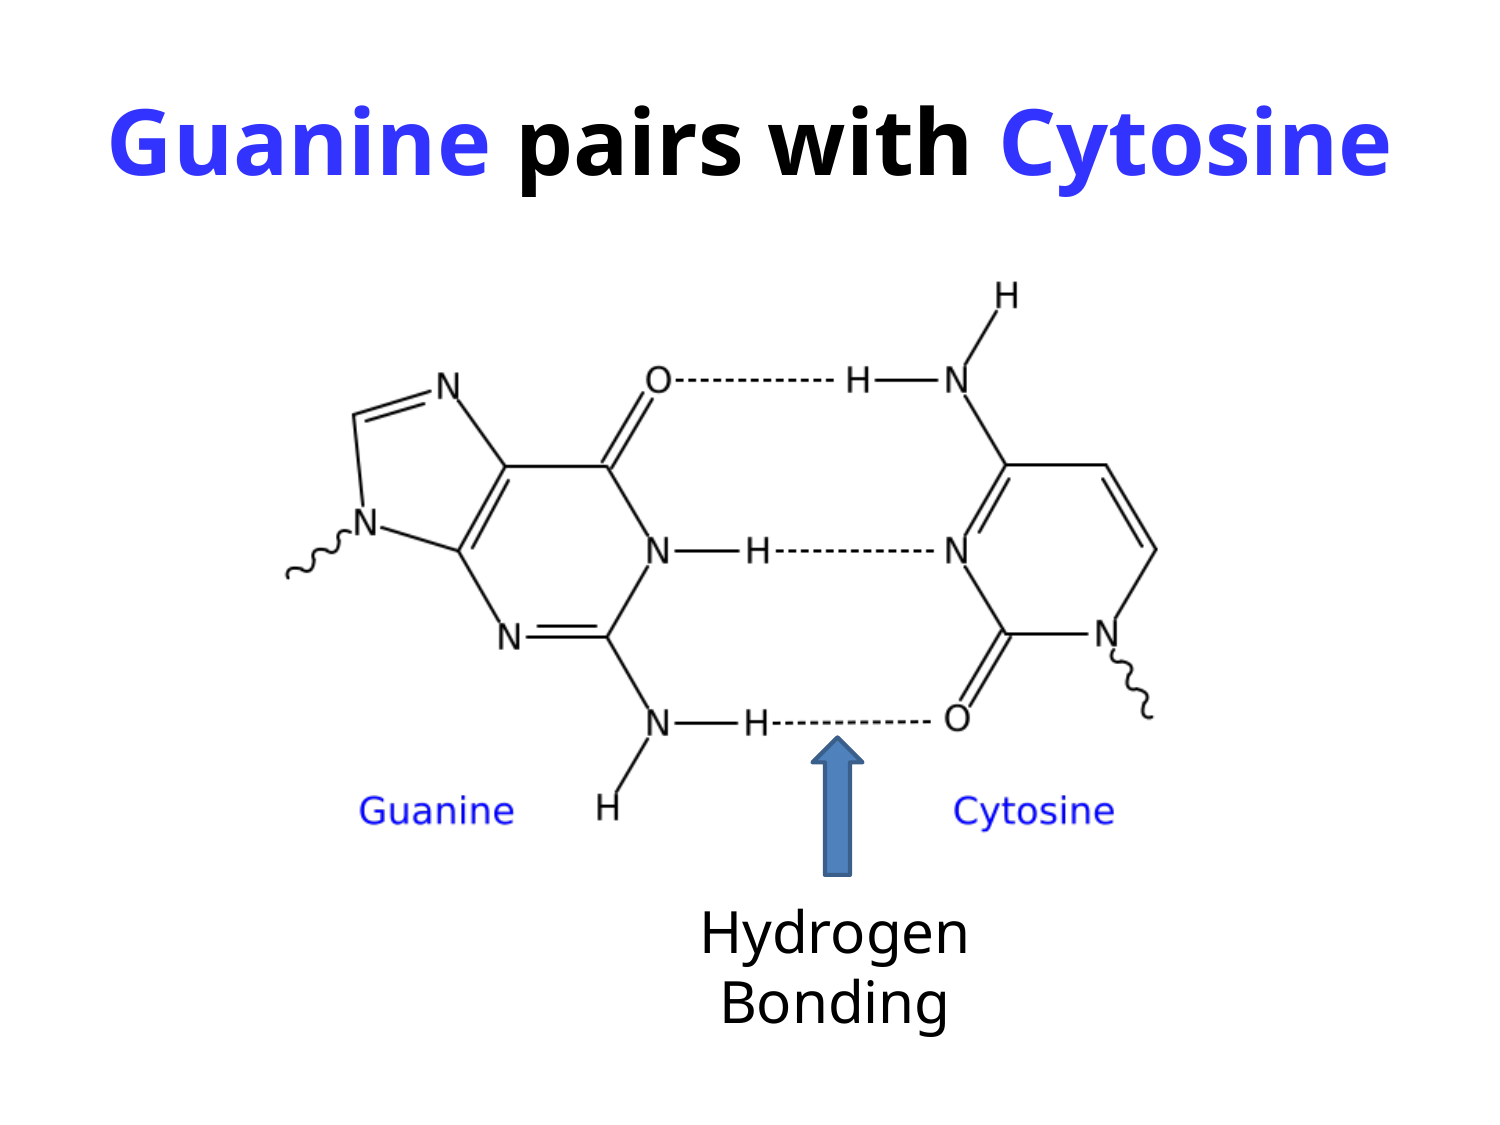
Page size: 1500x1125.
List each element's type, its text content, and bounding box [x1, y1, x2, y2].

title Guanine pairs with Cytosine [74, 44, 1426, 233]
picture [249, 249, 1247, 877]
text_box Hydrogen Bonding [684, 887, 986, 1043]
